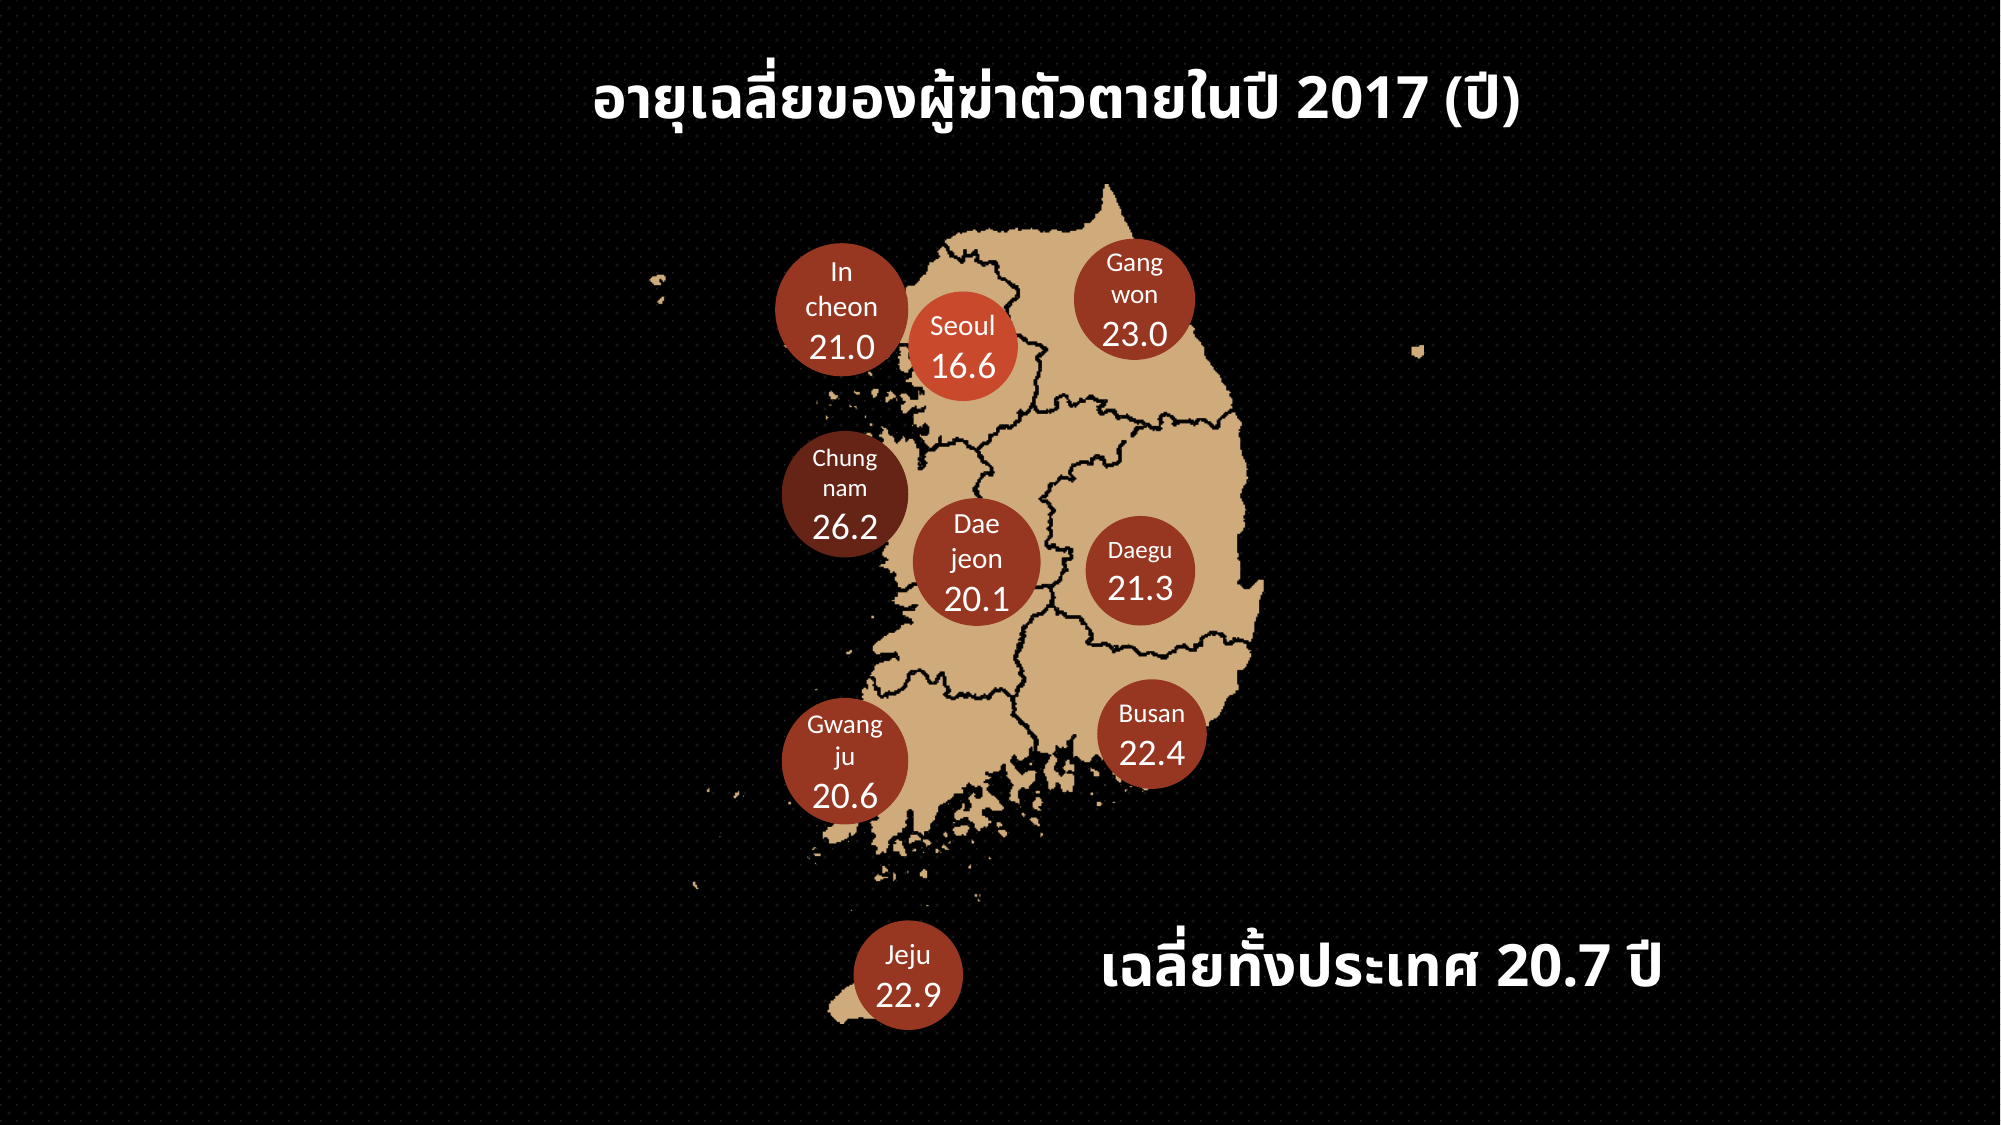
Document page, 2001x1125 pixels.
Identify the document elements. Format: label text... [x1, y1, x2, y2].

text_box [1096, 679, 1207, 790]
text_box อายุเฉลี่ยของผู้ฆ่าตัวตายในปี 2017 (ปี) [585, 53, 1530, 138]
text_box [781, 697, 909, 825]
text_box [1073, 238, 1196, 361]
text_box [1085, 515, 1196, 626]
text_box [781, 430, 909, 558]
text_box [908, 291, 1019, 402]
picture [0, 0, 2001, 1125]
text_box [853, 920, 964, 1031]
text_box เฉลี่ยทั้งประเทศ 20.7 ปี [1424, 920, 1672, 1006]
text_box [774, 242, 909, 377]
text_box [912, 497, 1041, 627]
